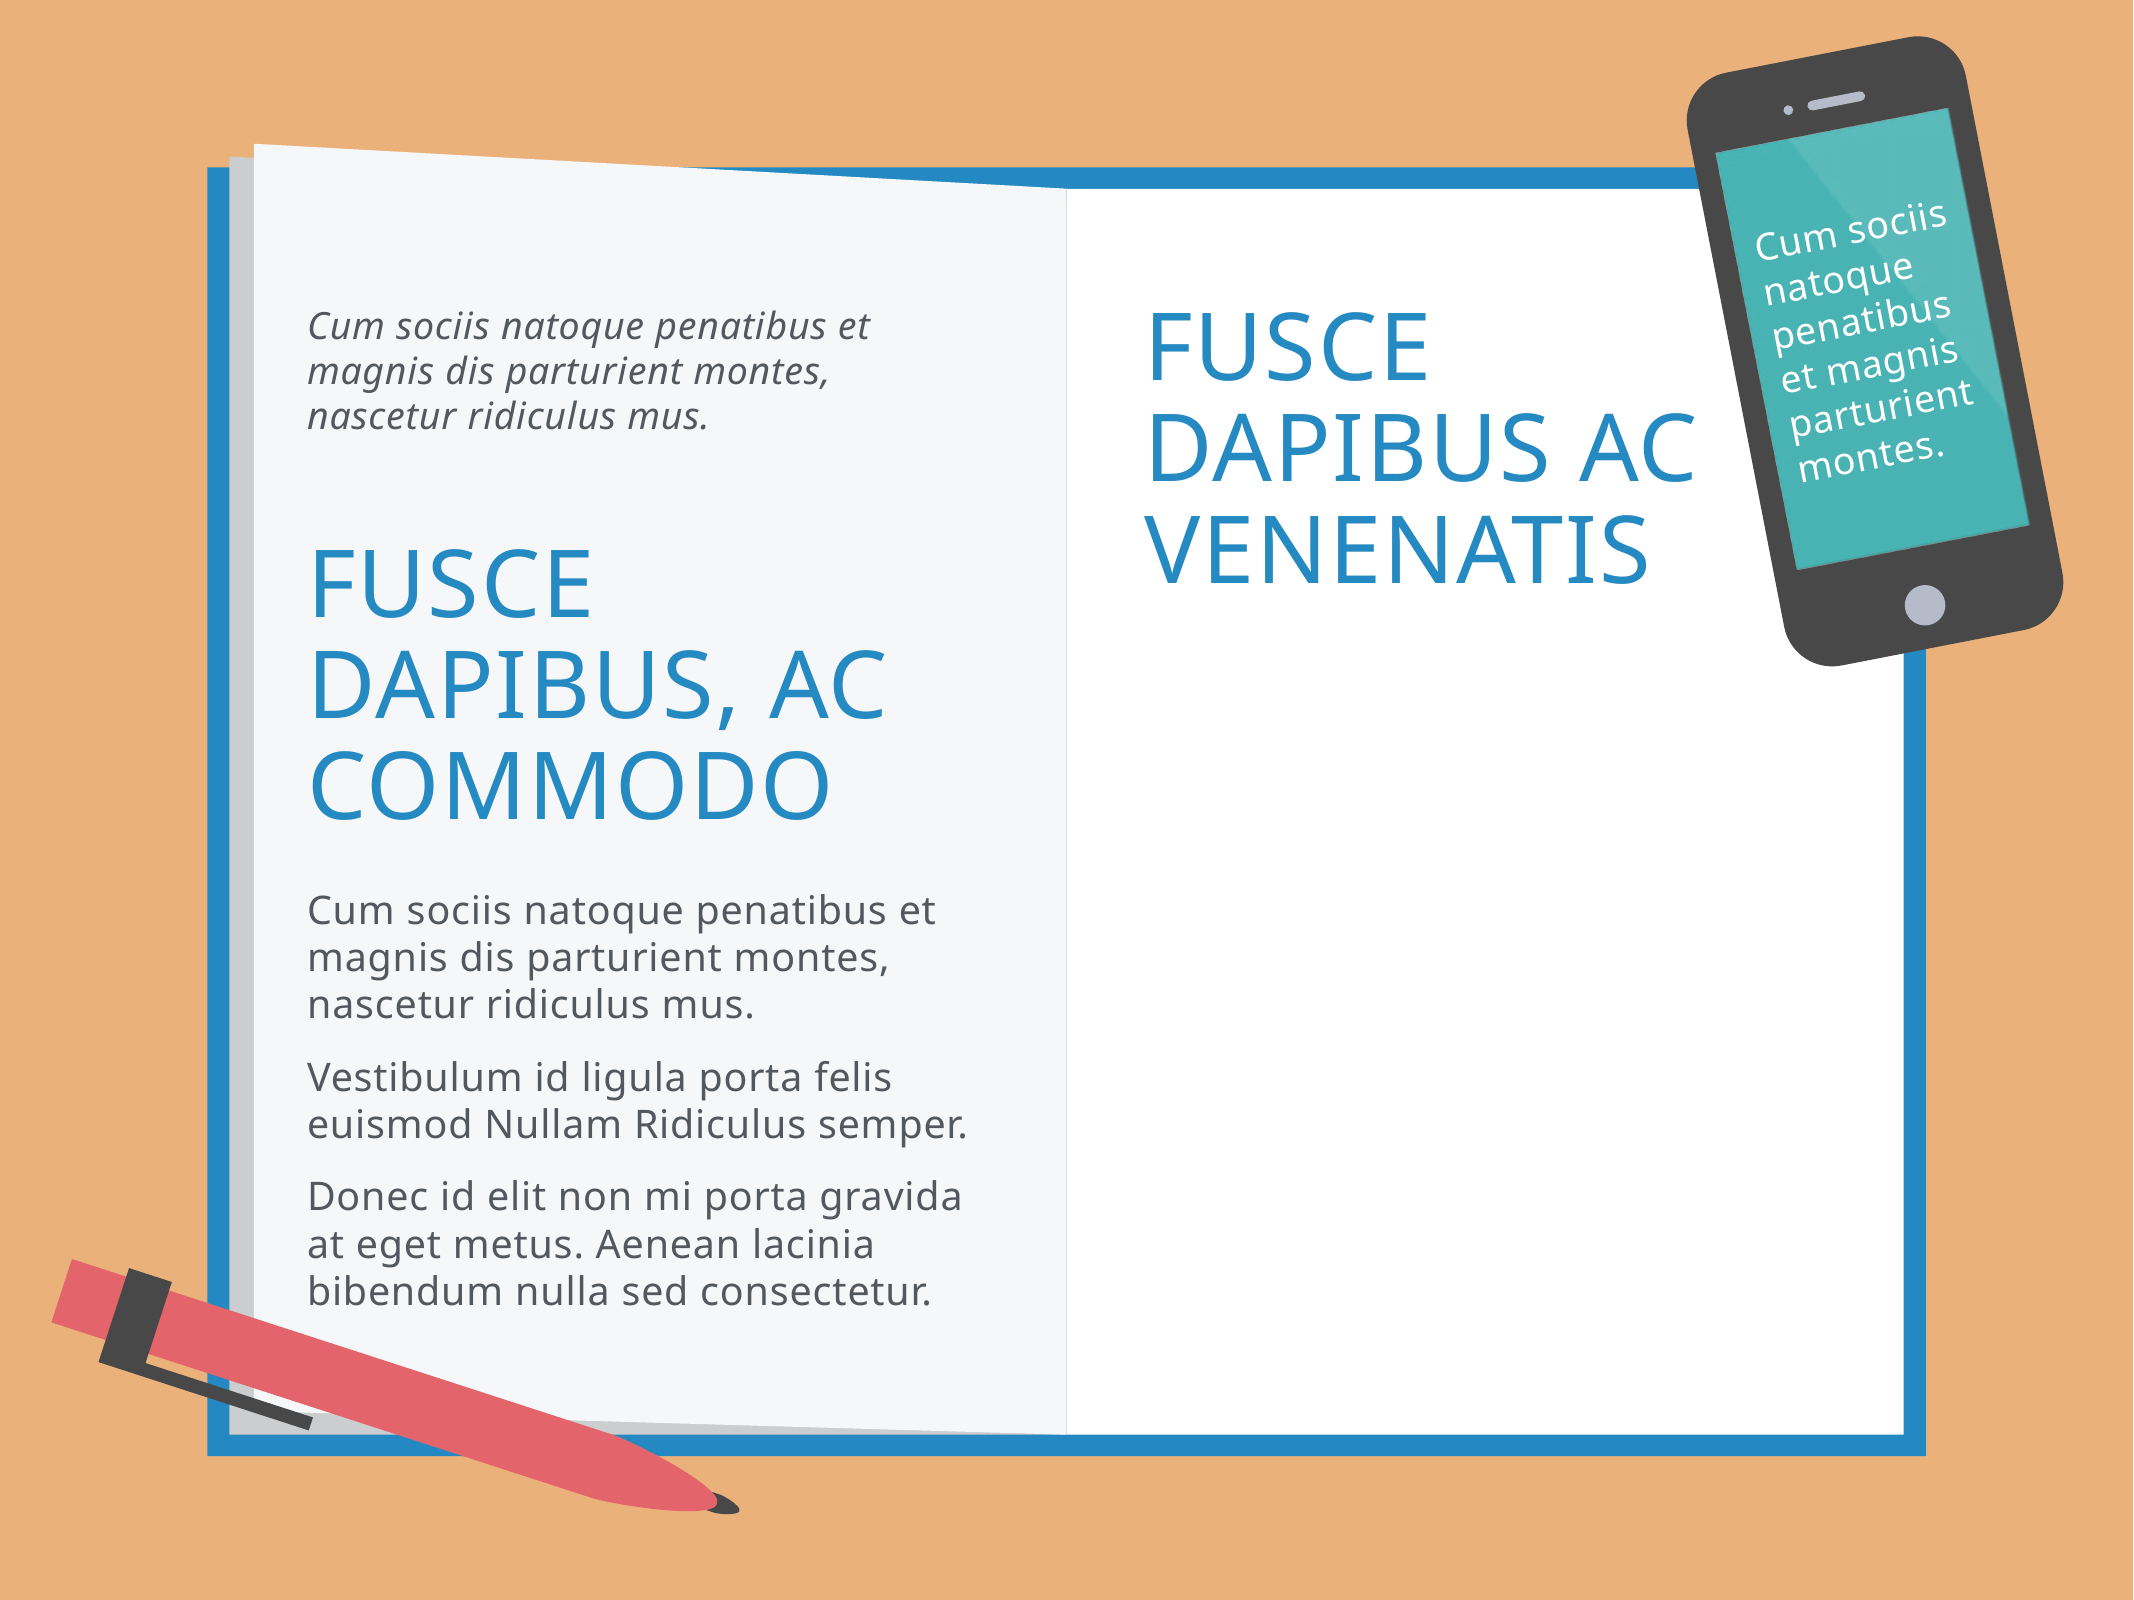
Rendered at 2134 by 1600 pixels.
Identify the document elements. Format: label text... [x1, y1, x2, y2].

text_box Cum sociis natoque penatibus et magnis dis parturient montes, nascetur ridiculus mus. [307, 301, 989, 459]
text_box Fusce dapibus, ac commodo [307, 511, 989, 866]
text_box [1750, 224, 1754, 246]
text_box Cum sociis natoque penatibus et magnis dis parturient montes, nascetur ridiculus mus. Vestibulum id ligula porta felis euismod Nullam Ridiculus semper. Donec id elit non mi porta gravida at eget metus. Aenean lacinia bibendum nulla sed consectetur. [307, 884, 989, 1322]
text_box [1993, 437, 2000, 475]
text_box Fusce dapibus ac Venenatis [1144, 299, 1743, 655]
picture [1717, 109, 2030, 569]
